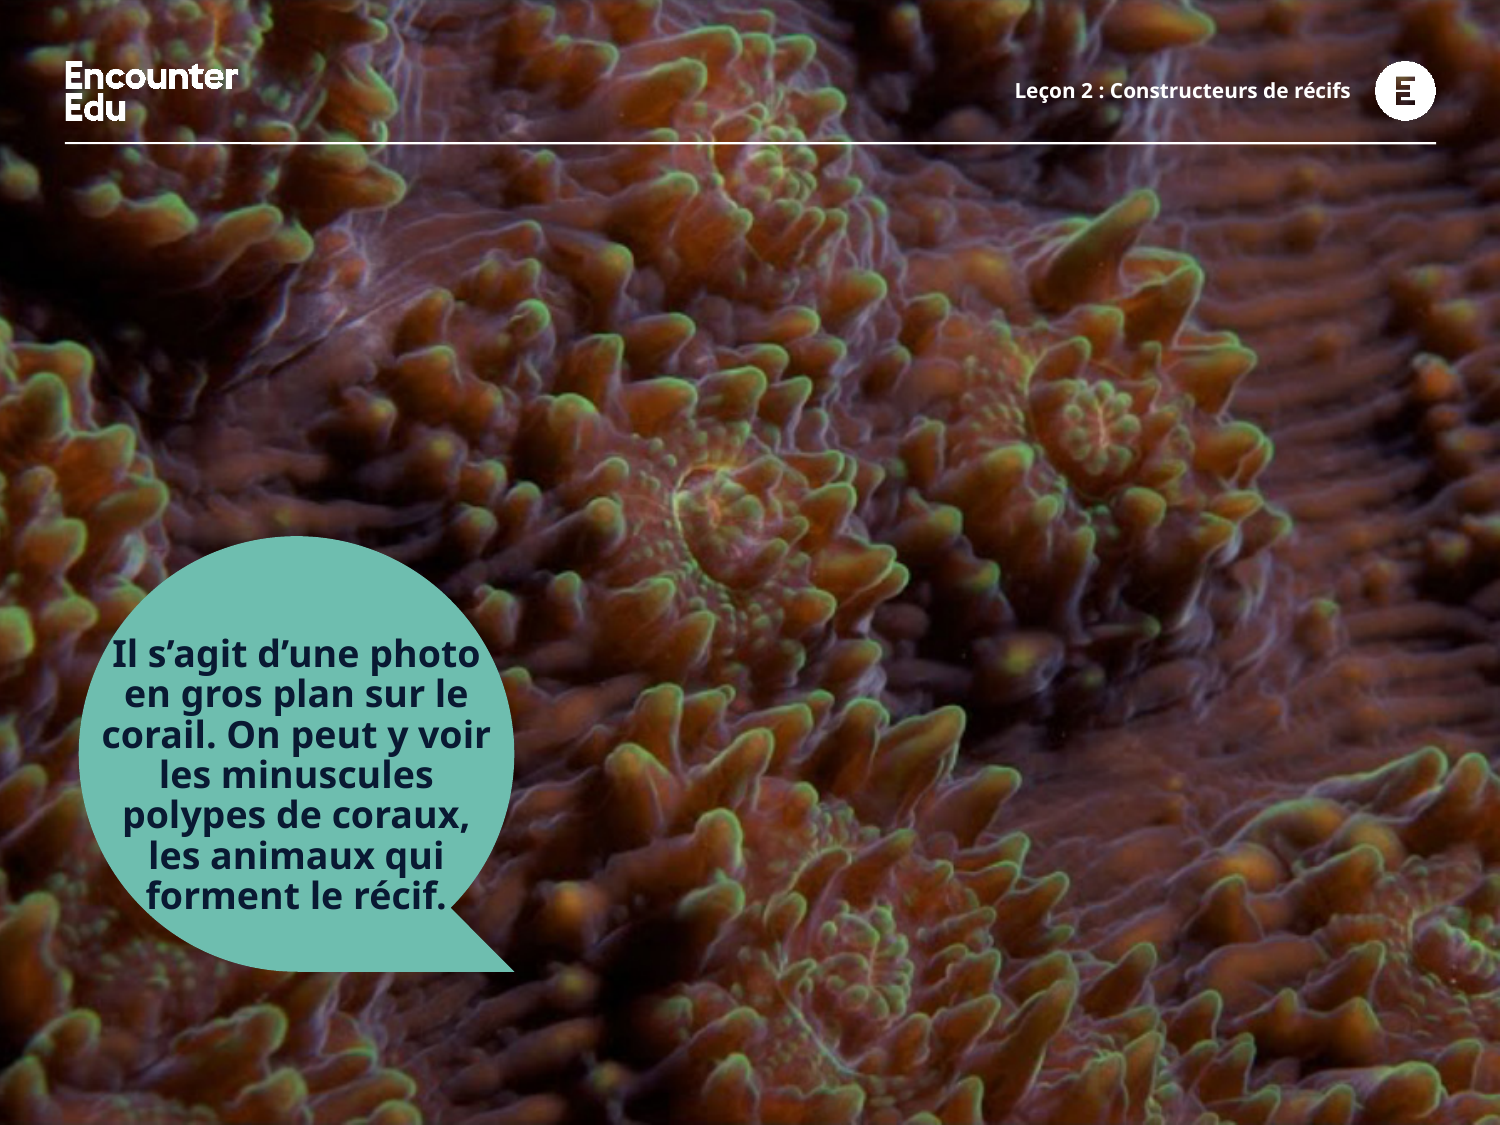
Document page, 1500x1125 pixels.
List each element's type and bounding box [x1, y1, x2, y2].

picture [0, 0, 1500, 1125]
text_box [78, 535, 515, 995]
